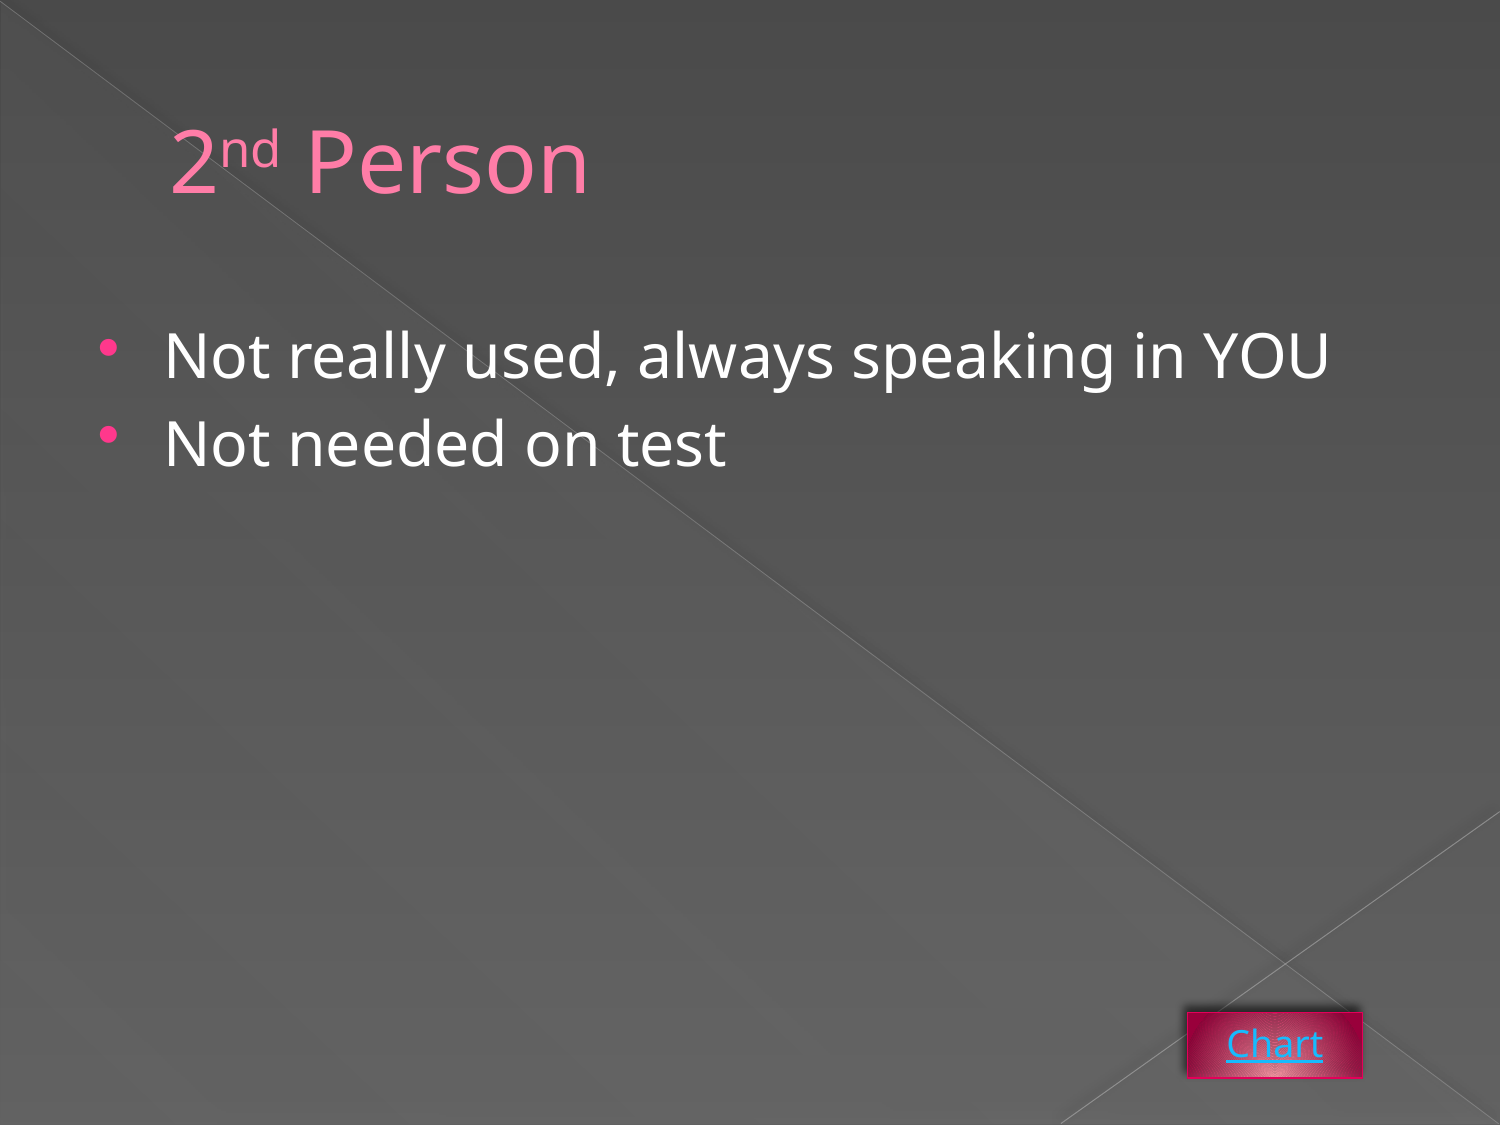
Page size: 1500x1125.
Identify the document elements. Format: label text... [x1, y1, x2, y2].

title 2nd Person [75, 43, 1425, 274]
list Not really used, always speaking in YOU Not needed on test [75, 308, 1425, 1059]
text_box Chart [1187, 1012, 1363, 1079]
